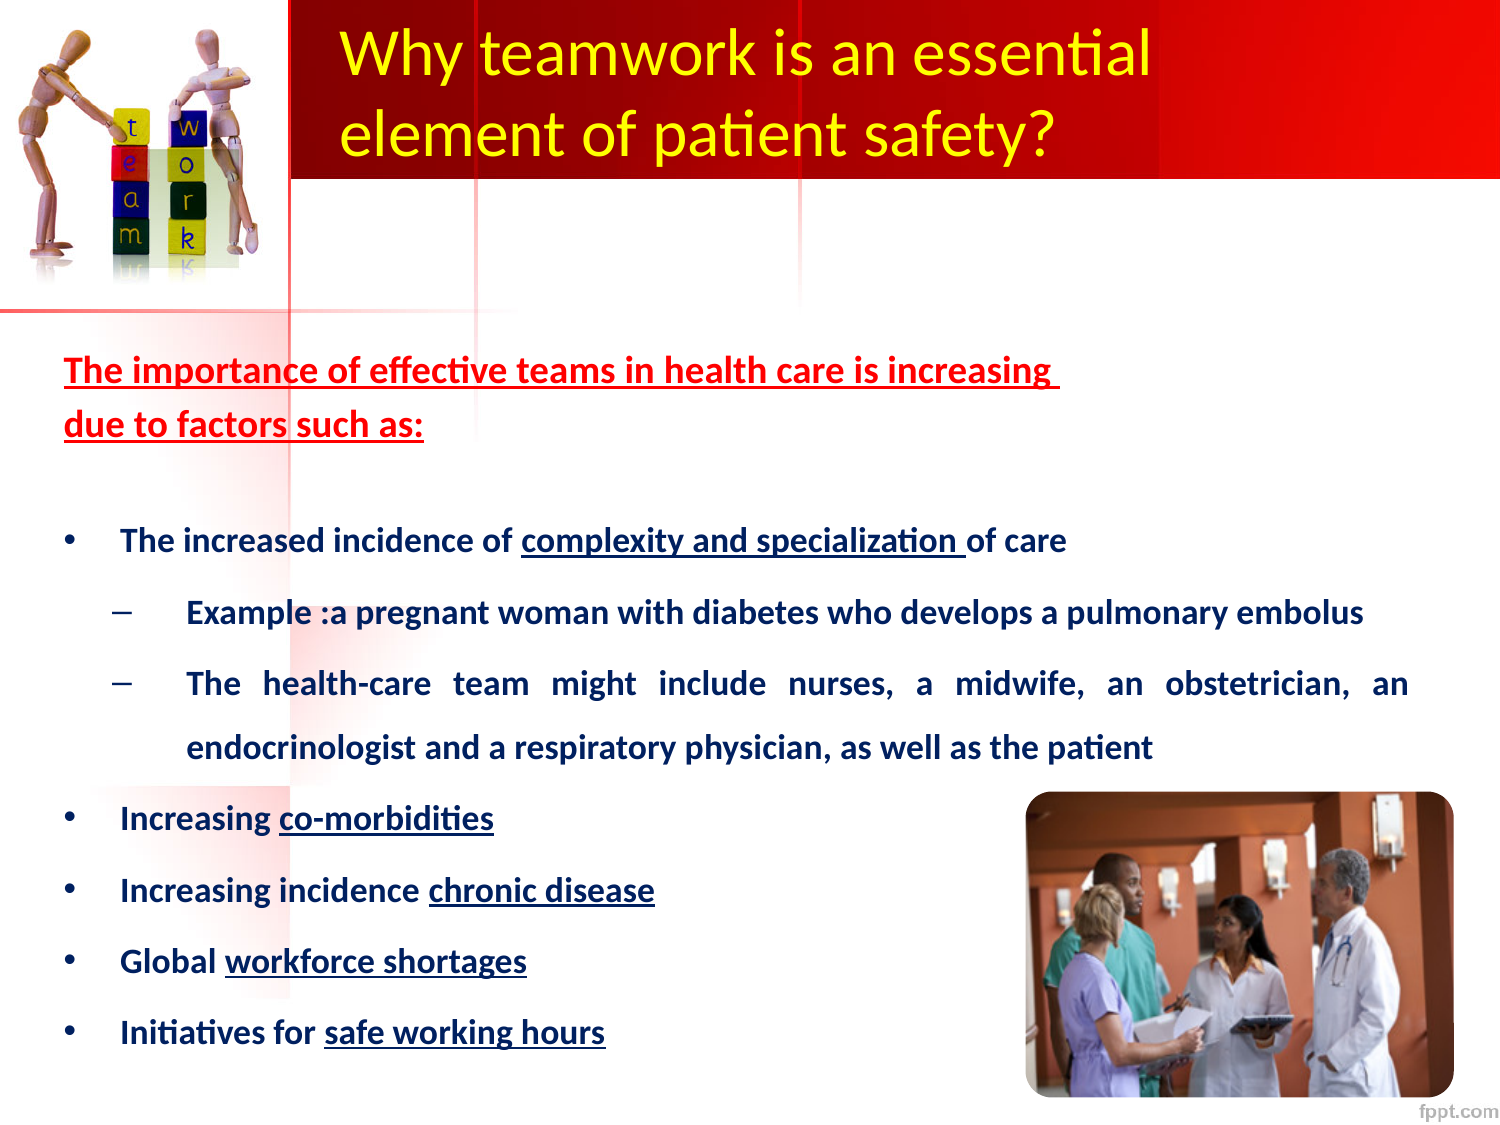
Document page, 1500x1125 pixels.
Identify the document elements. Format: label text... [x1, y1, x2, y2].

picture [0, 0, 1500, 1125]
list The importance of effective teams in health care is increasing due to factors such as: The increased incidence of complexity and specialization of care Example :a pregnant woman with diabetes who develops a pulmonary embolus The health-care team might include nurses, a midwife, an obstetrician, an endocrinologist and a respiratory physician, as well as the patient Increasing co-morbidities Increasing incidence chronic disease Global workforce shortages Initiatives for safe working hours [48, 337, 1427, 1064]
title Why teamwork is an essential element of patient safety? [324, 0, 1382, 179]
